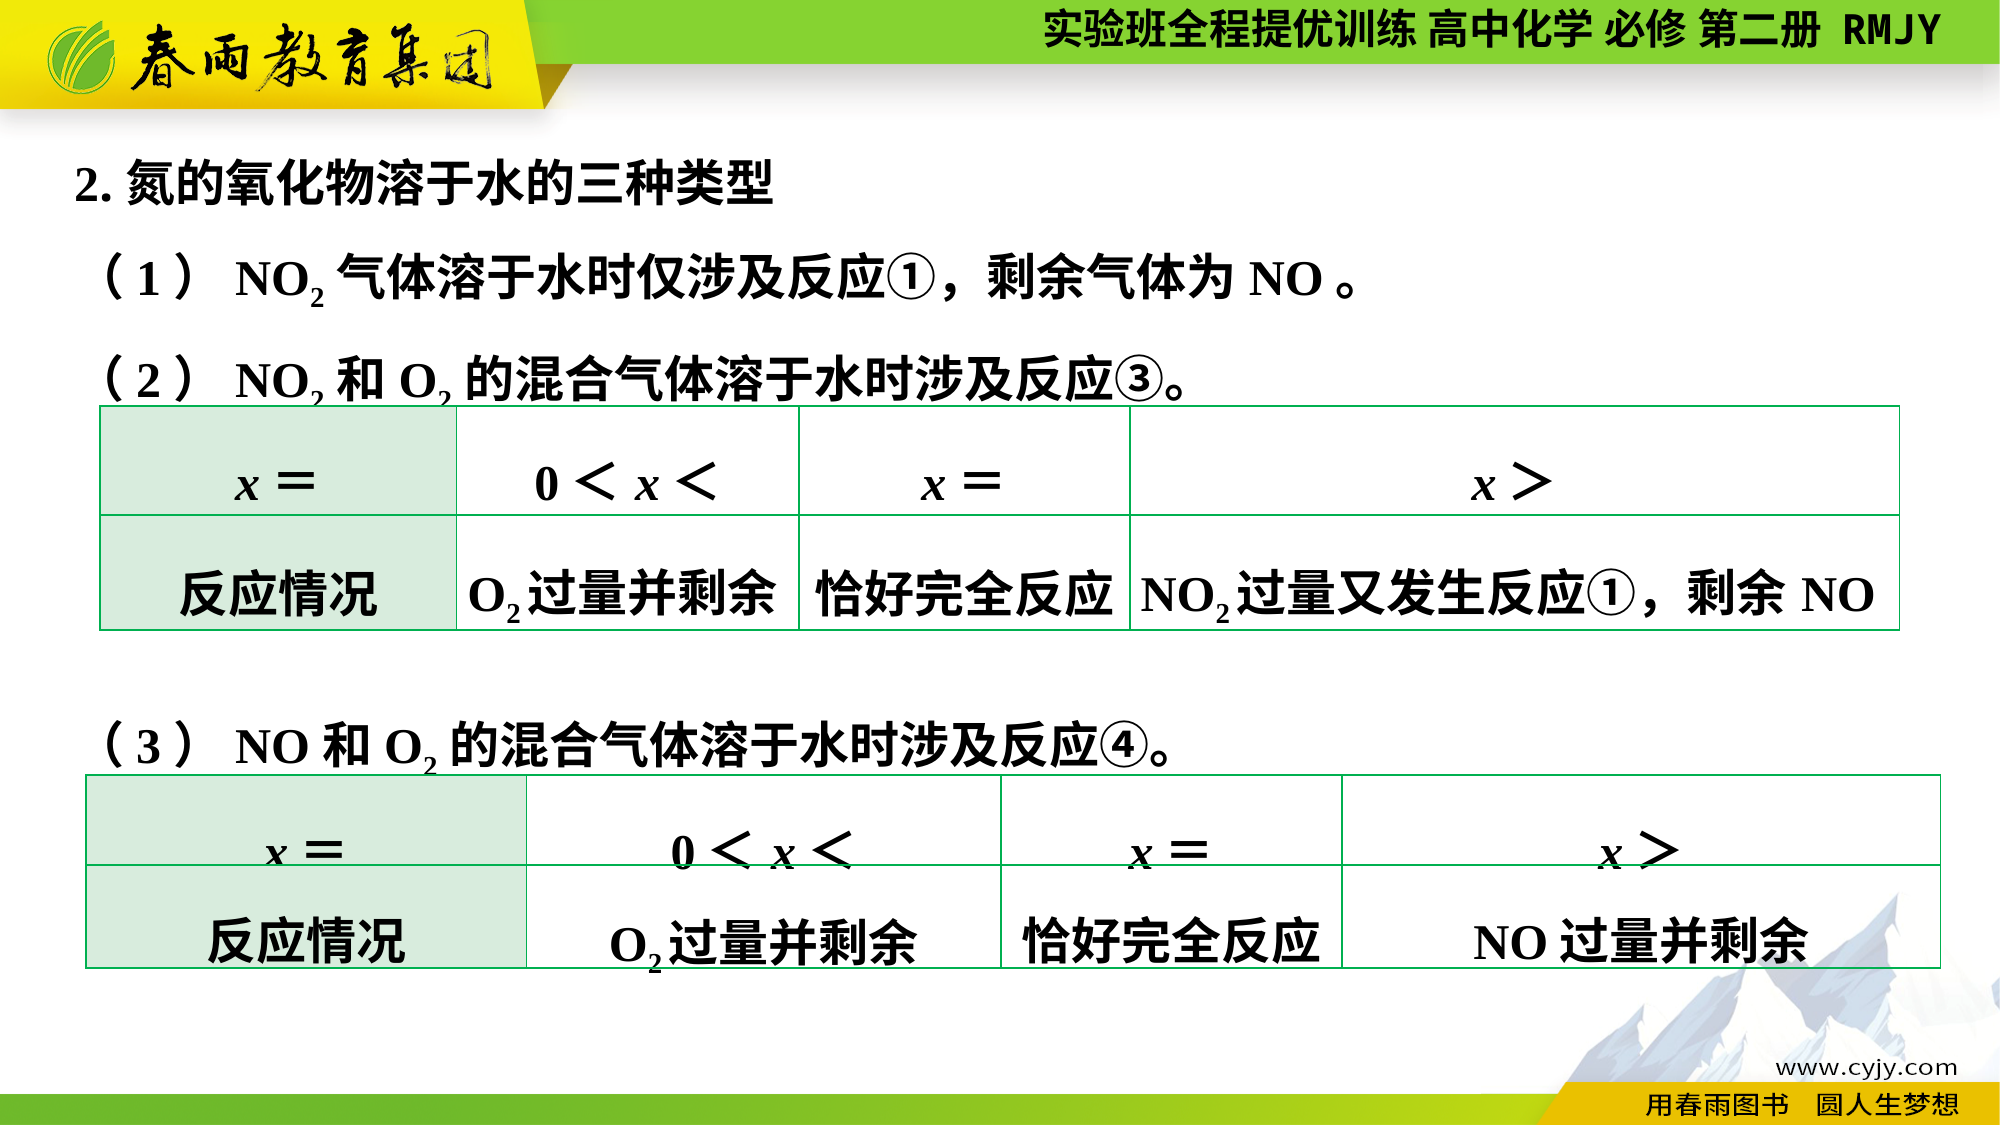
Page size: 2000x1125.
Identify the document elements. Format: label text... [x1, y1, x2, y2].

list 2.氮的氧化物溶于水的三种类型 （1）NO2气体溶于水时仅涉及反应①，剩余气体为NO。 （2）NO2和O2的混合气体溶于水时涉及反应③。 [59, 113, 1944, 402]
picture [0, 0, 2000, 1125]
text_box （3）NO和O2的混合气体溶于水时涉及反应④。 [59, 672, 1944, 790]
